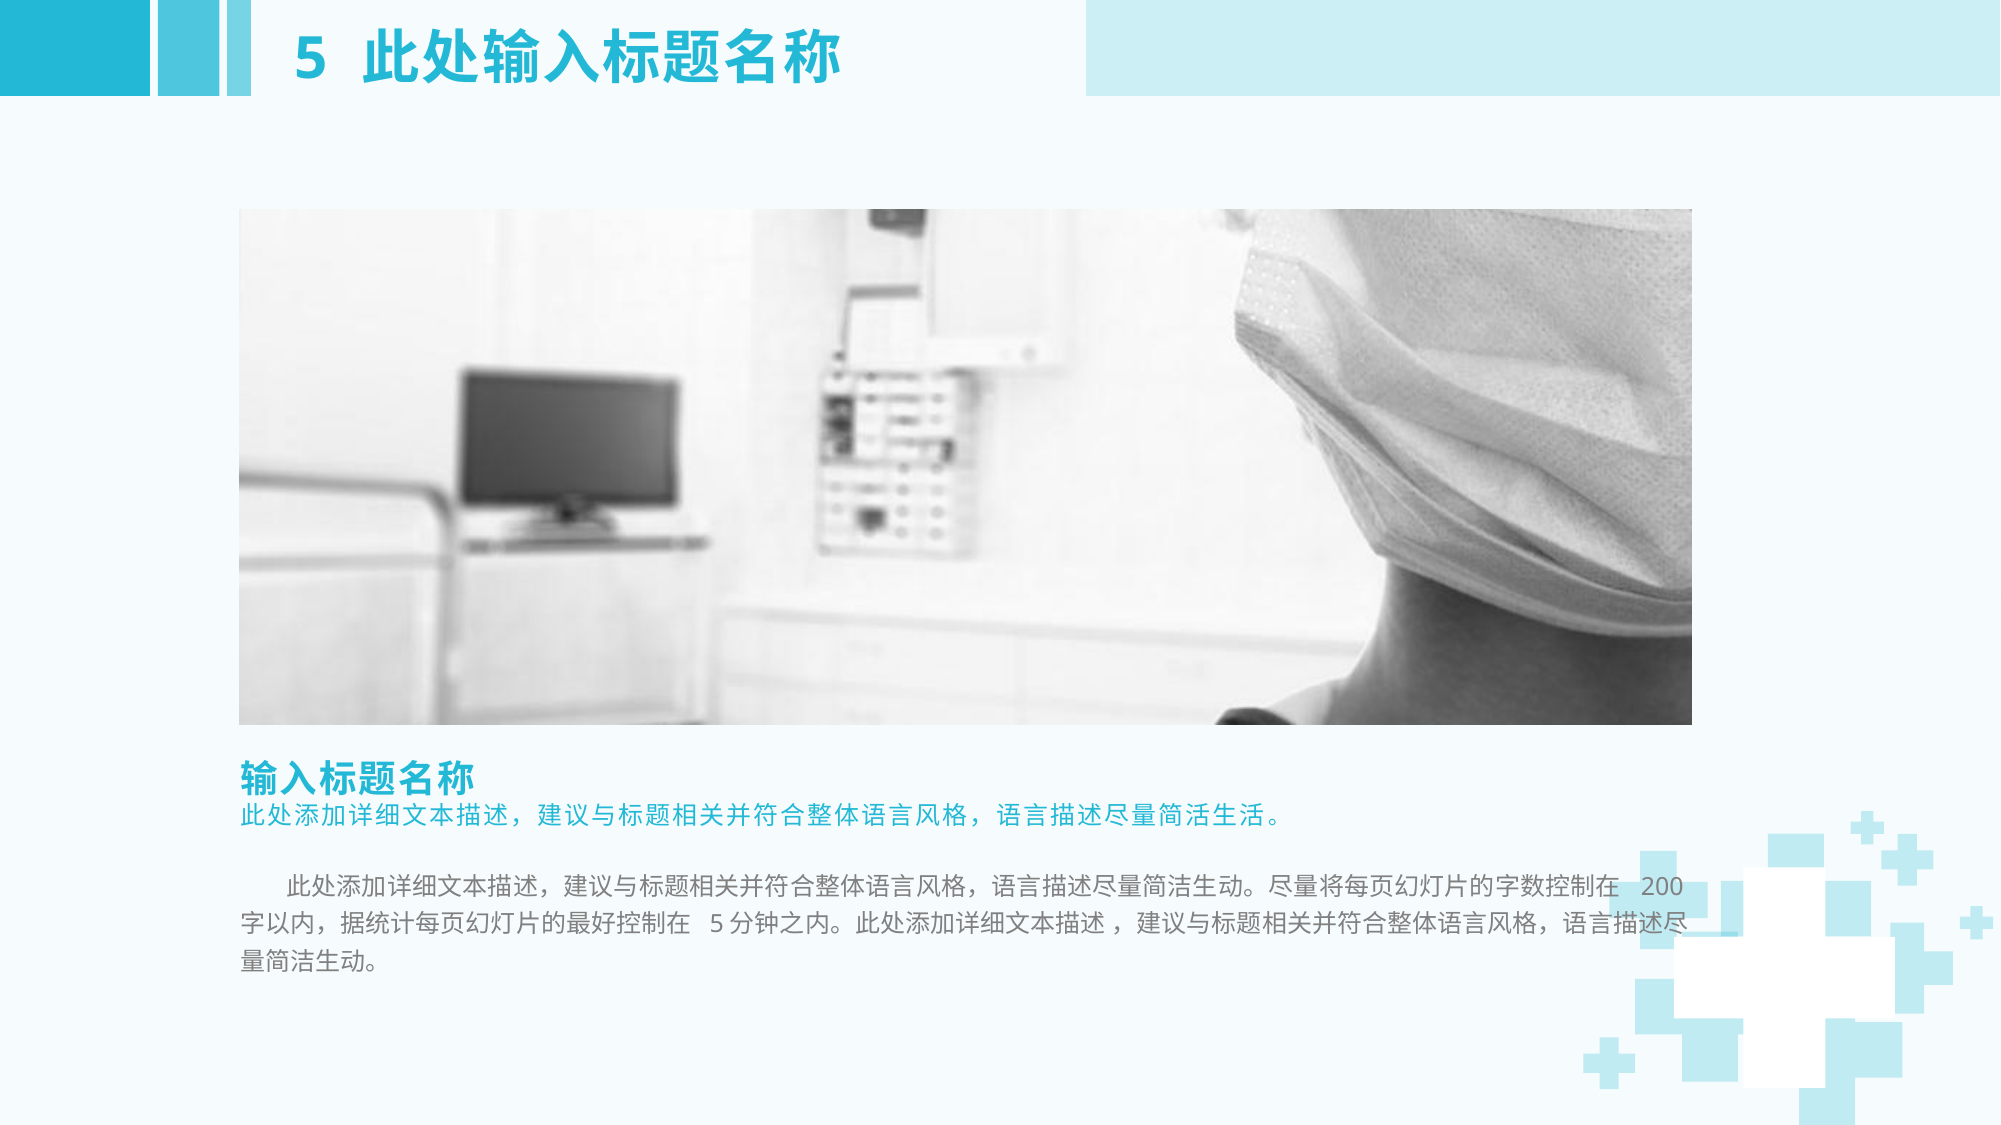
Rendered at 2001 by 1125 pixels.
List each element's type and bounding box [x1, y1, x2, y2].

text_box [1583, 810, 1994, 1125]
text_box [0, 169, 2000, 1125]
text_box [0, 0, 2000, 169]
picture [239, 209, 1692, 725]
